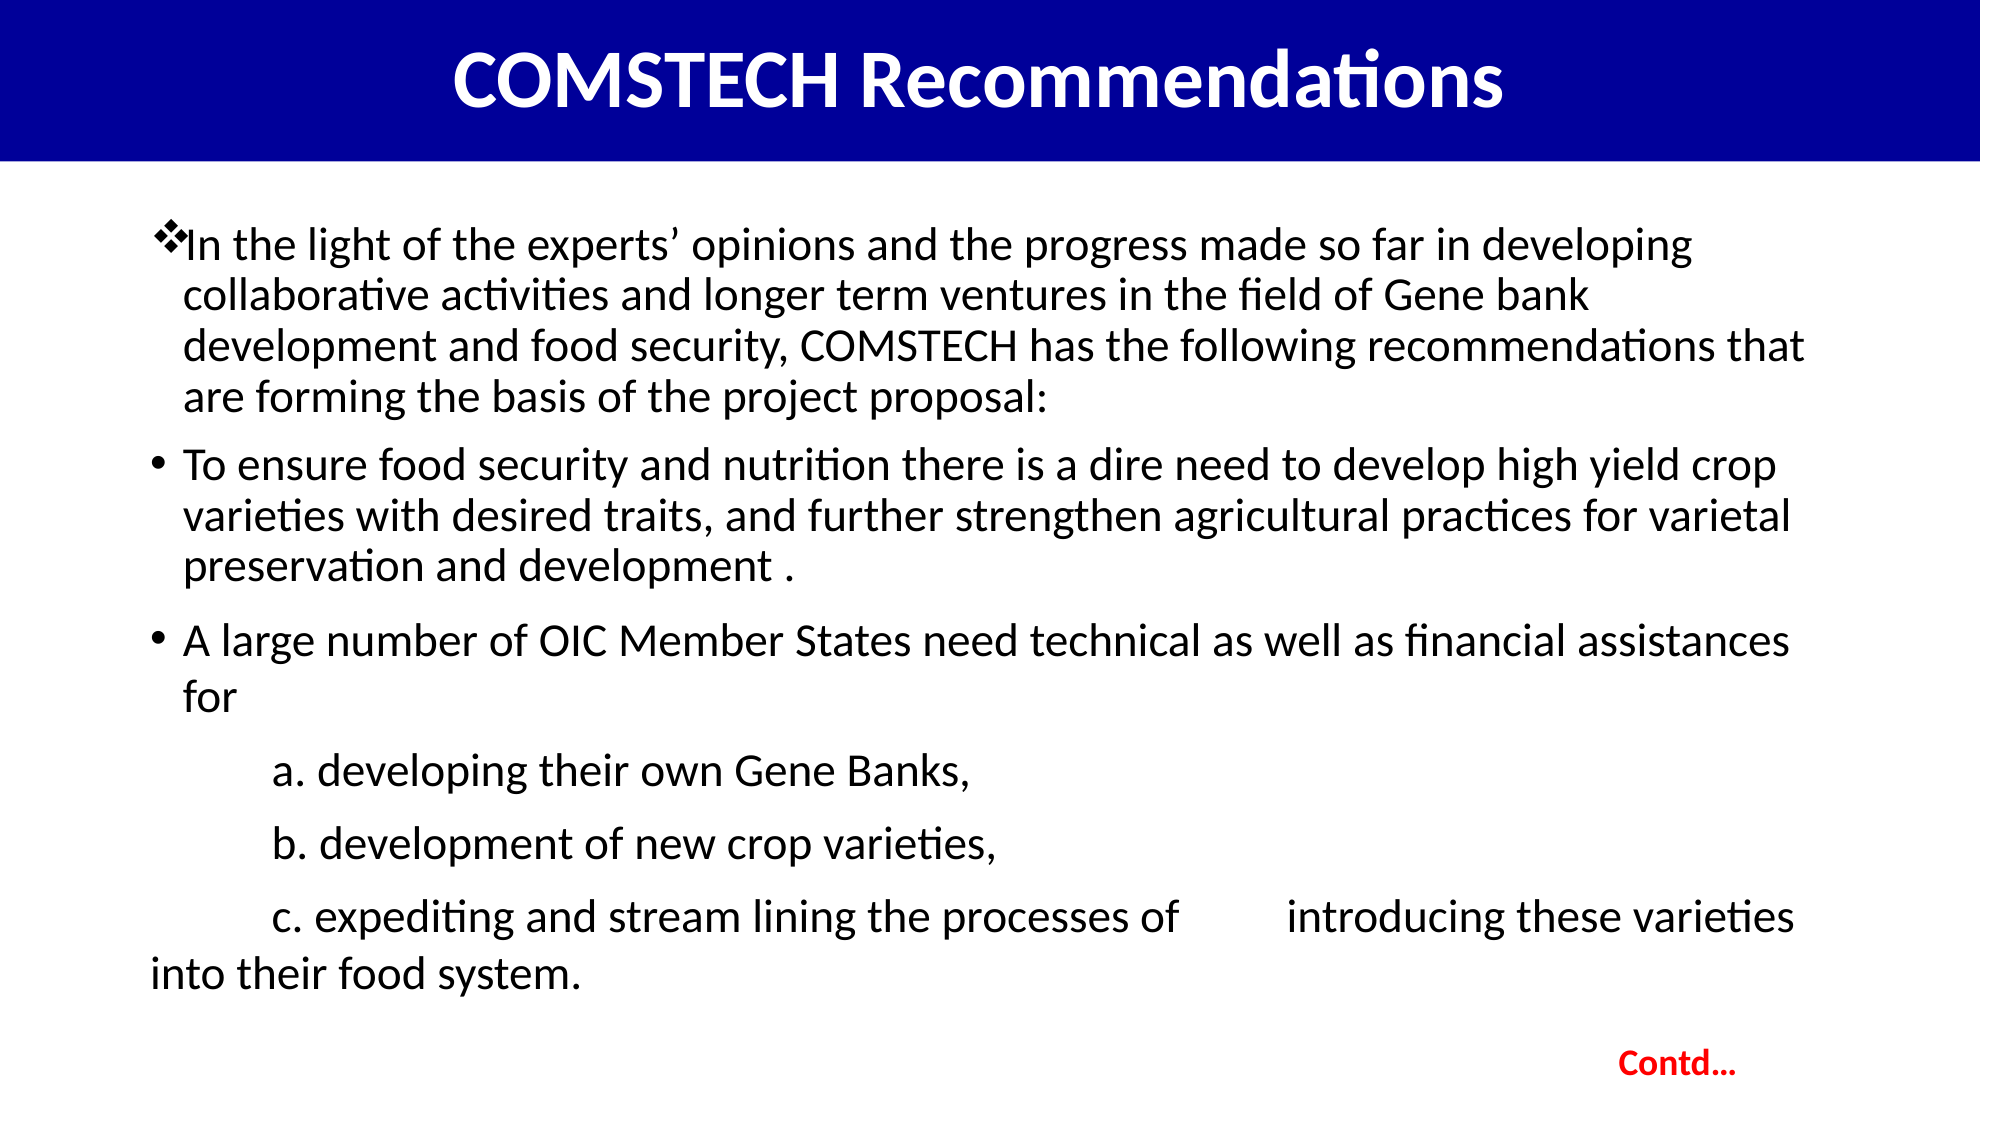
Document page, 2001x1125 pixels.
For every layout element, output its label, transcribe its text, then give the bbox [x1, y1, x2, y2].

list In the light of the experts’ opinions and the progress made so far in developing collaborative activities and longer term ventures in the field of Gene bank development and food security, COMSTECH has the following recommendations that are forming the basis of the project proposal: To ensure food security and nutrition there is a dire need to develop high yield crop varieties with desired traits, and further strengthen agricultural practices for varietal preservation and development . A large number of OIC Member States need technical as well as financial assistances for a. developing their own Gene Banks, b. development of new crop varieties, c. expediting and stream lining the processes of introducing these varieties into their food system. [135, 211, 1861, 1013]
text_box COMSTECH Recommendations [0, 0, 1980, 162]
text_box Contd… [1603, 1030, 1753, 1091]
